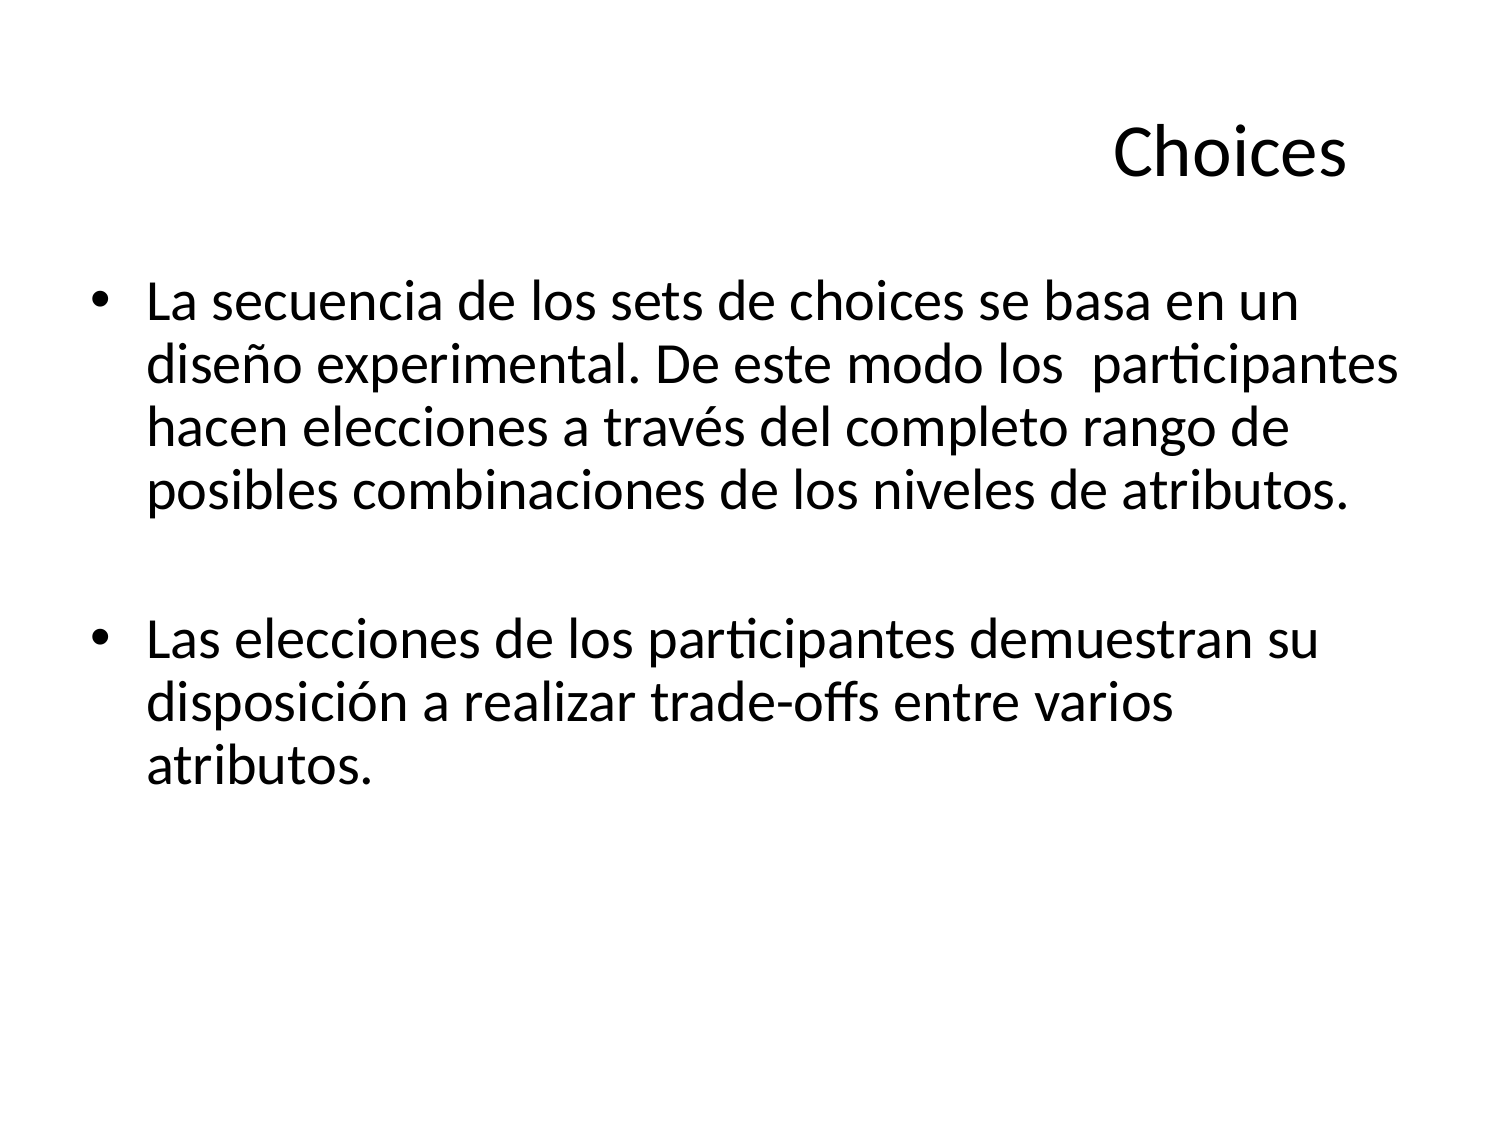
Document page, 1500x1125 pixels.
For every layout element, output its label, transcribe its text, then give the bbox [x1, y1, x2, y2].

list La secuencia de los sets de choices se basa en un diseño experimental. De este modo los participantes hacen elecciones a través del completo rango de posibles combinaciones de los niveles de atributos. Las elecciones de los participantes demuestran su disposición a realizar trade-offs entre varios atributos. [75, 262, 1425, 1005]
text_box Choices [999, 94, 1363, 200]
